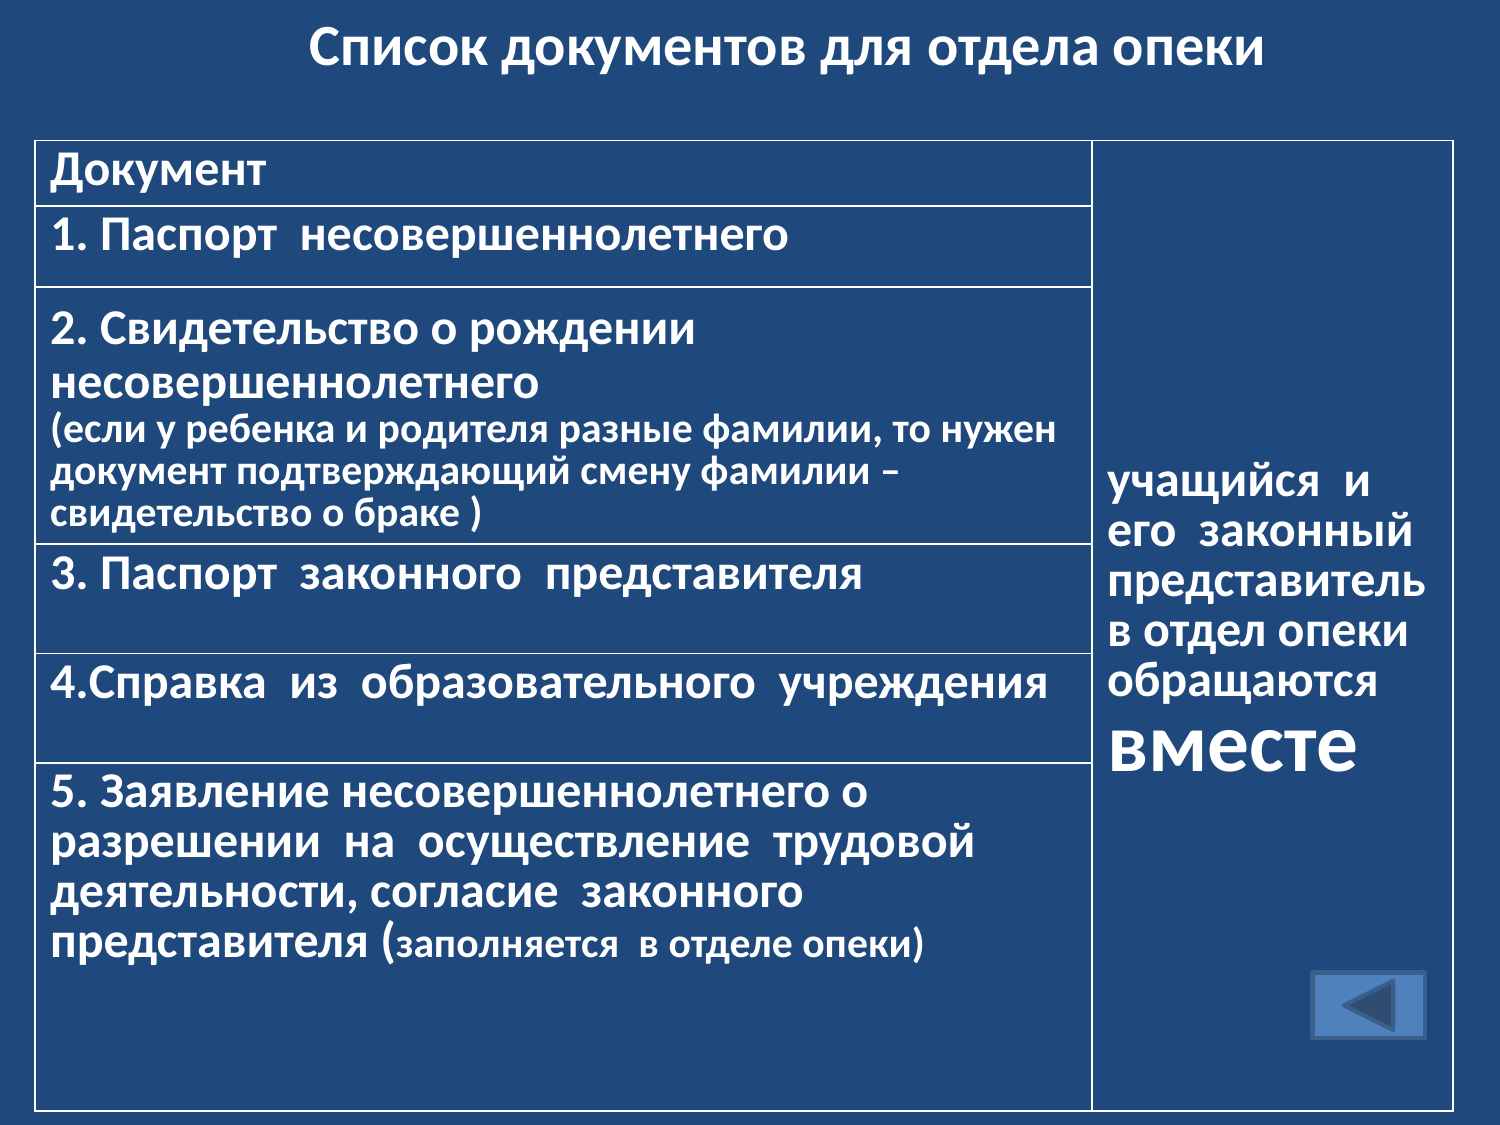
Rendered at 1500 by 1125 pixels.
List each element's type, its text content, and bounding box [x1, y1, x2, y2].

table_cell 4.Справка из образовательного учреждения [36, 654, 1091, 762]
table_cell 2. Свидетельство о рождении несовершеннолетнего (если у ребенка и родителя разные фамилии, то нужен документ подтверждающий смену фамилии – свидетельство о браке ) [36, 288, 1091, 543]
text_box [1310, 970, 1427, 1040]
table_header учащийся и его законный представитель в отдел опеки обращаются вместе [1093, 141, 1452, 1110]
table_header Документ [36, 141, 1091, 205]
table_cell 3. Паспорт законного представителя [36, 545, 1091, 653]
text_box Список документов для отдела опеки [294, 0, 1281, 85]
table_cell 5. Заявление несовершеннолетнего о разрешении на осуществление трудовой деятельности, согласие законного представителя (заполняется в отделе опеки) [36, 764, 1091, 1110]
table_cell 1. Паспорт несовершеннолетнего [36, 207, 1091, 286]
